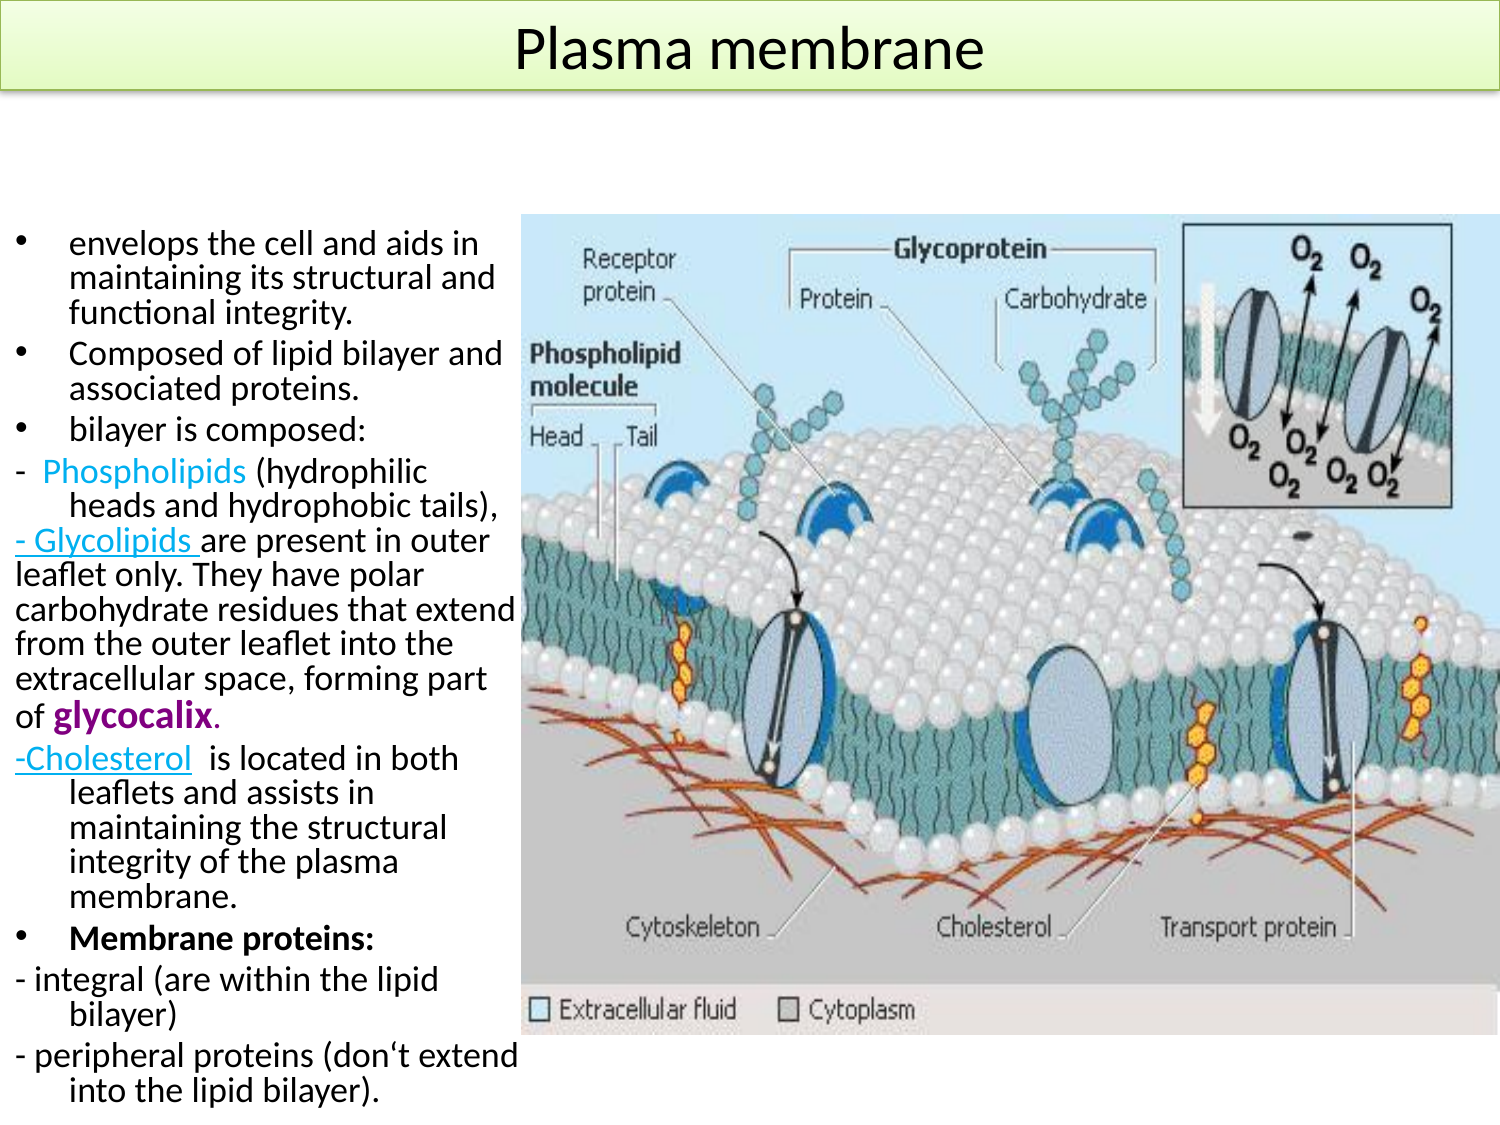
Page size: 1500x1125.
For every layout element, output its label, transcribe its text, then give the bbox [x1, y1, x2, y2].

list envelops the cell and aids in maintaining its structural and functional integrity. Composed of lipid bilayer and associated proteins. bilayer is composed: - Phospholipids (hydrophilic heads and hydrоphobic tails), - Glycolipids are present in outer leaflet only. They have polar carbohydrate residues that extend from the outer leaflet into the extracellular space, forming part of glycocalix. -Cholesterol is located in both leaflets and assists in maintaining the structural integrity of the plasma membrane. Membrane proteins: - integral (are within the lipid bilayer) - peripheral proteins (don‘t extend into the lipid bilayer). [0, 220, 538, 1125]
title Plasma membrane [0, 0, 1500, 91]
picture [521, 214, 1500, 1036]
